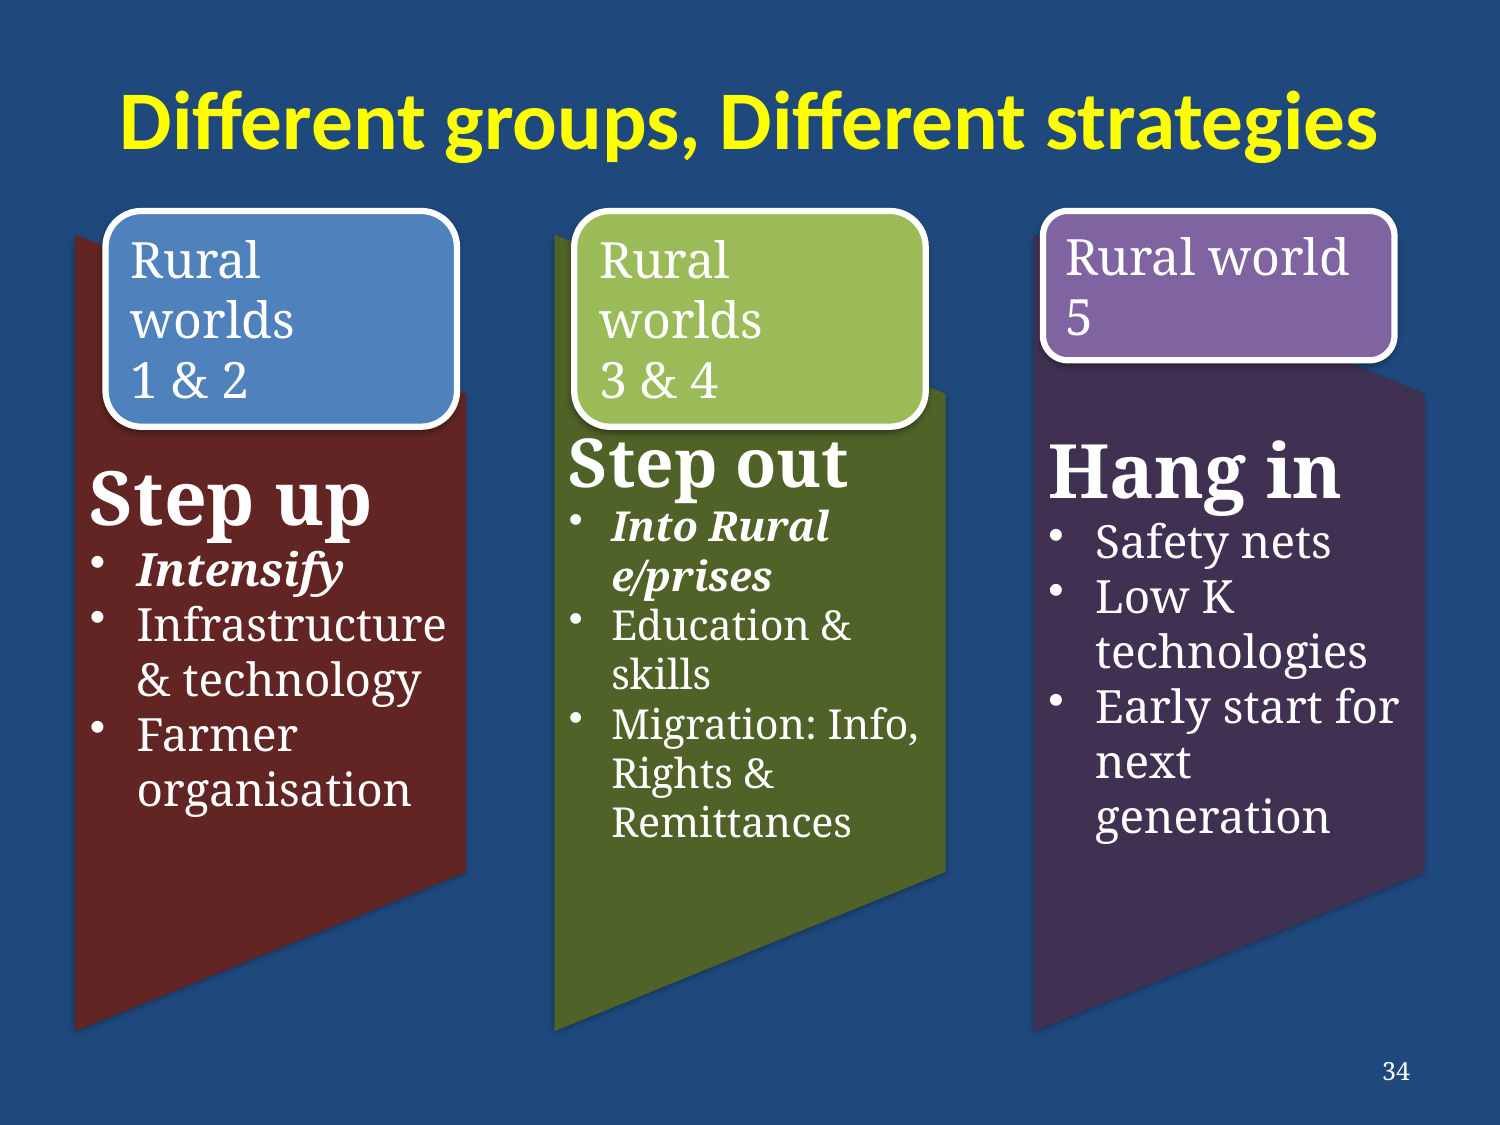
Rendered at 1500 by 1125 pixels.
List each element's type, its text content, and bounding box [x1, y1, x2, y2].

title Different groups, Different strategies [74, 44, 1426, 188]
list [74, 234, 1426, 1032]
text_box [105, 210, 1395, 362]
slide_number 34 [1074, 1042, 1425, 1103]
